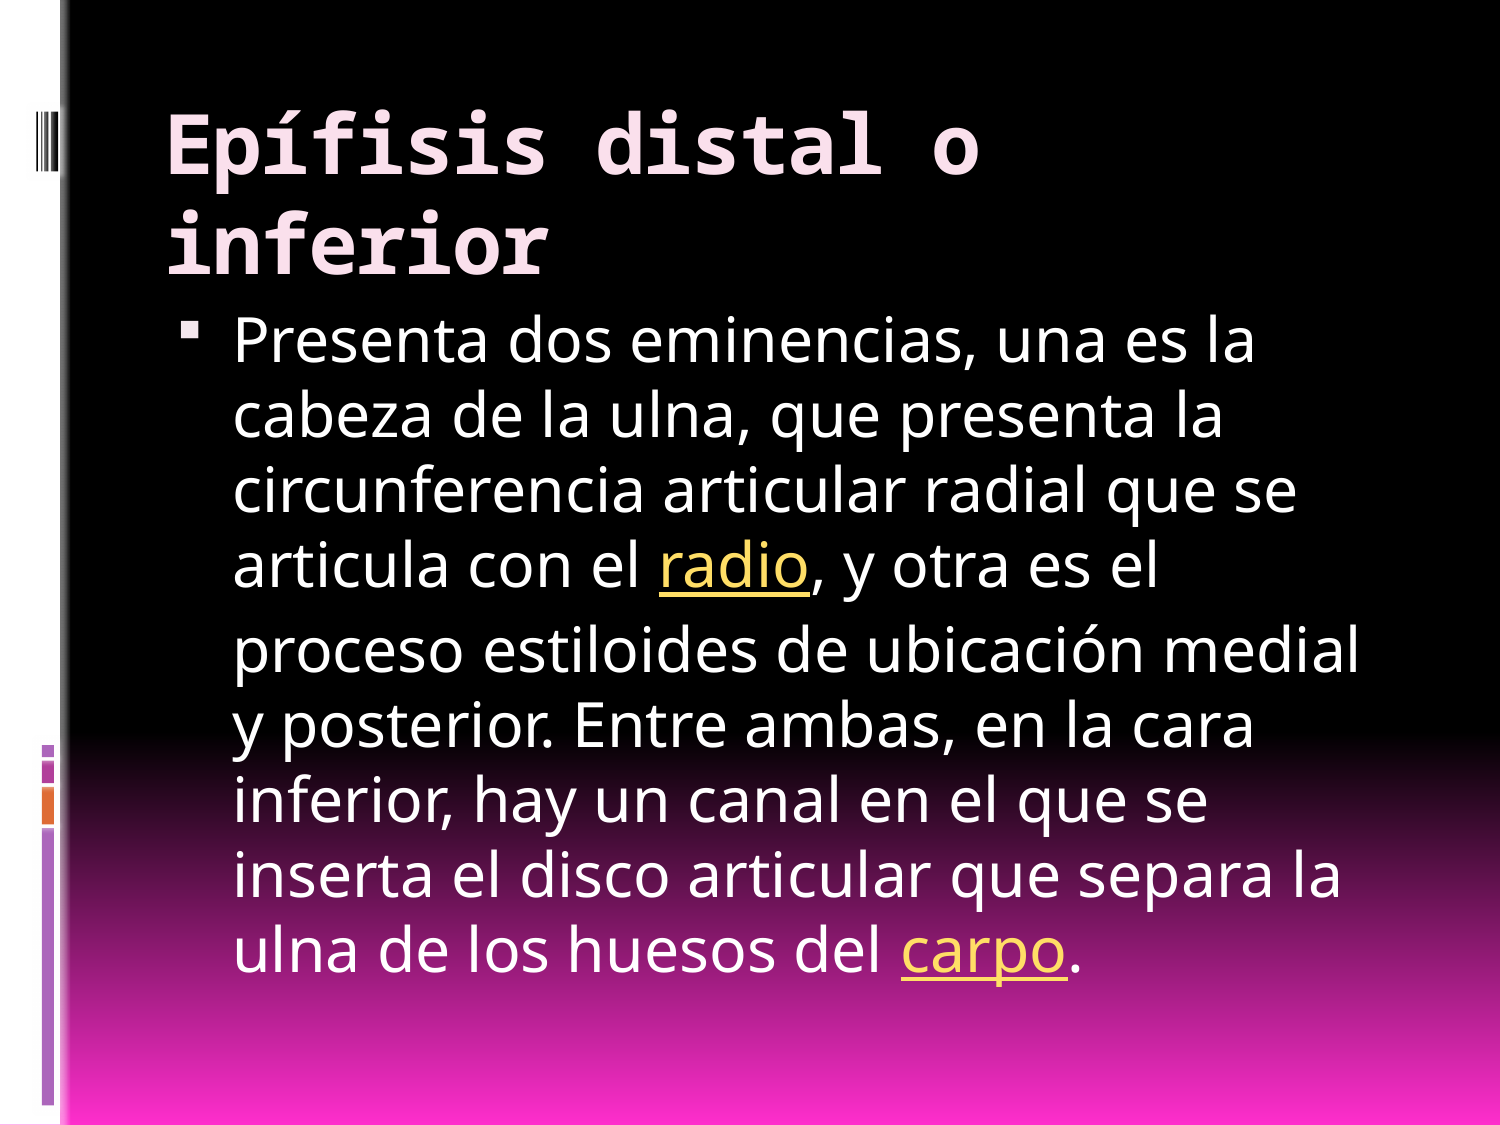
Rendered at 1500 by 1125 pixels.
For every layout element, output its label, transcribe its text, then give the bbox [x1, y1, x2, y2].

title Epífisis distal o inferior [150, 83, 1425, 234]
list Presenta dos eminencias, una es la cabeza de la ulna, que presenta la circunferencia articular radial que se articula con el radio, y otra es el proceso estiloides de ubicación medial y posterior. Entre ambas, en la cara inferior, hay un canal en el que se inserta el disco articular que separa la ulna de los huesos del carpo. [150, 292, 1425, 1043]
